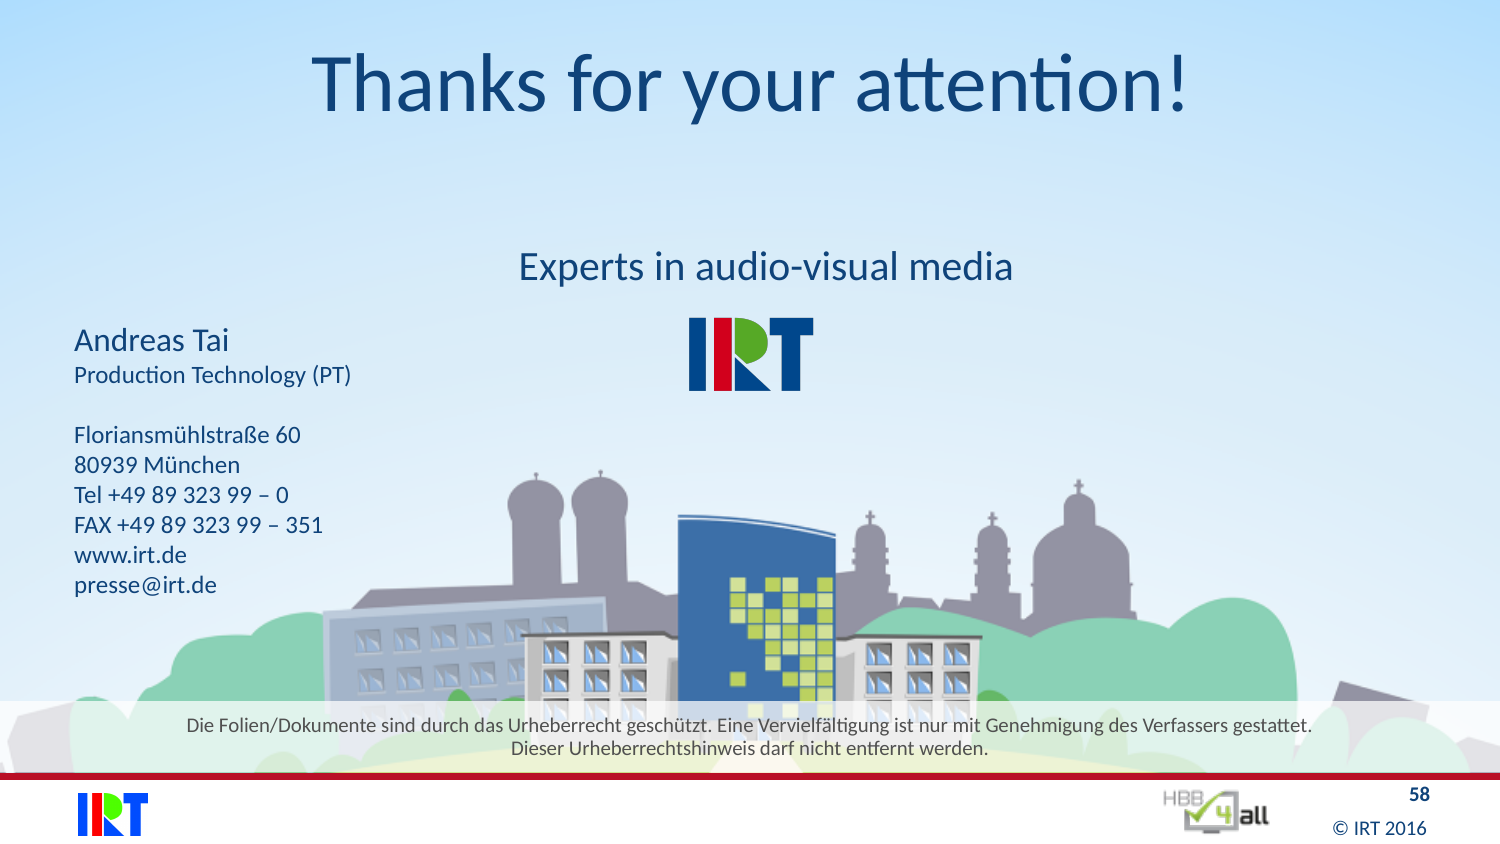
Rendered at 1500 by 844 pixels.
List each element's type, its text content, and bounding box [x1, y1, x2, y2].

title Thanks for your attention! [70, 23, 1432, 218]
picture [1163, 787, 1270, 844]
picture [78, 793, 148, 836]
picture [0, 0, 1500, 701]
